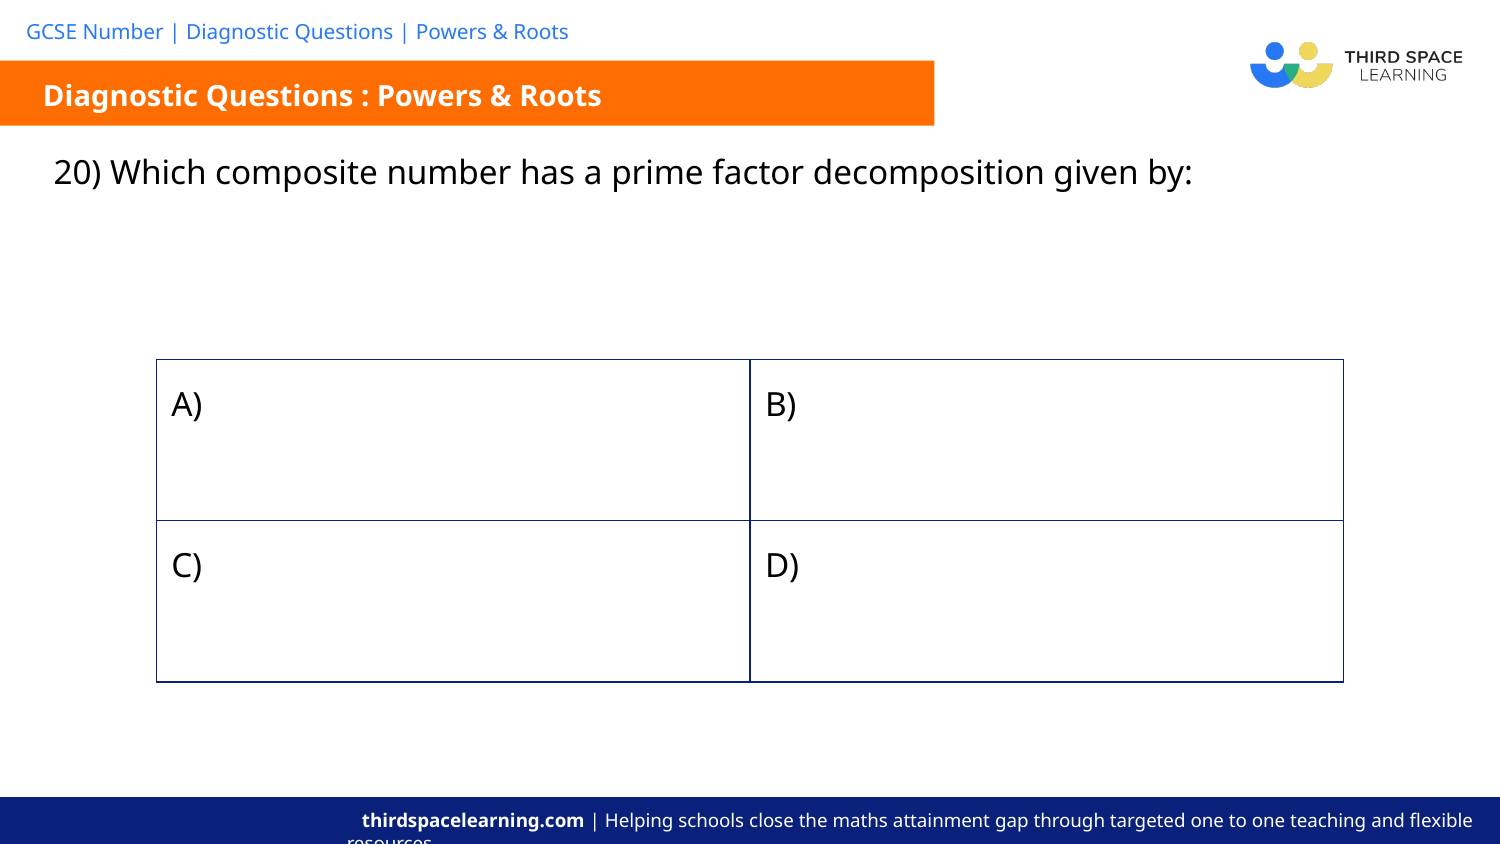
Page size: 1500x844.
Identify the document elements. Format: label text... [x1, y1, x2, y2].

picture [1250, 33, 1465, 99]
text_box Diagnostic Questions : Powers & Roots [27, 61, 778, 127]
